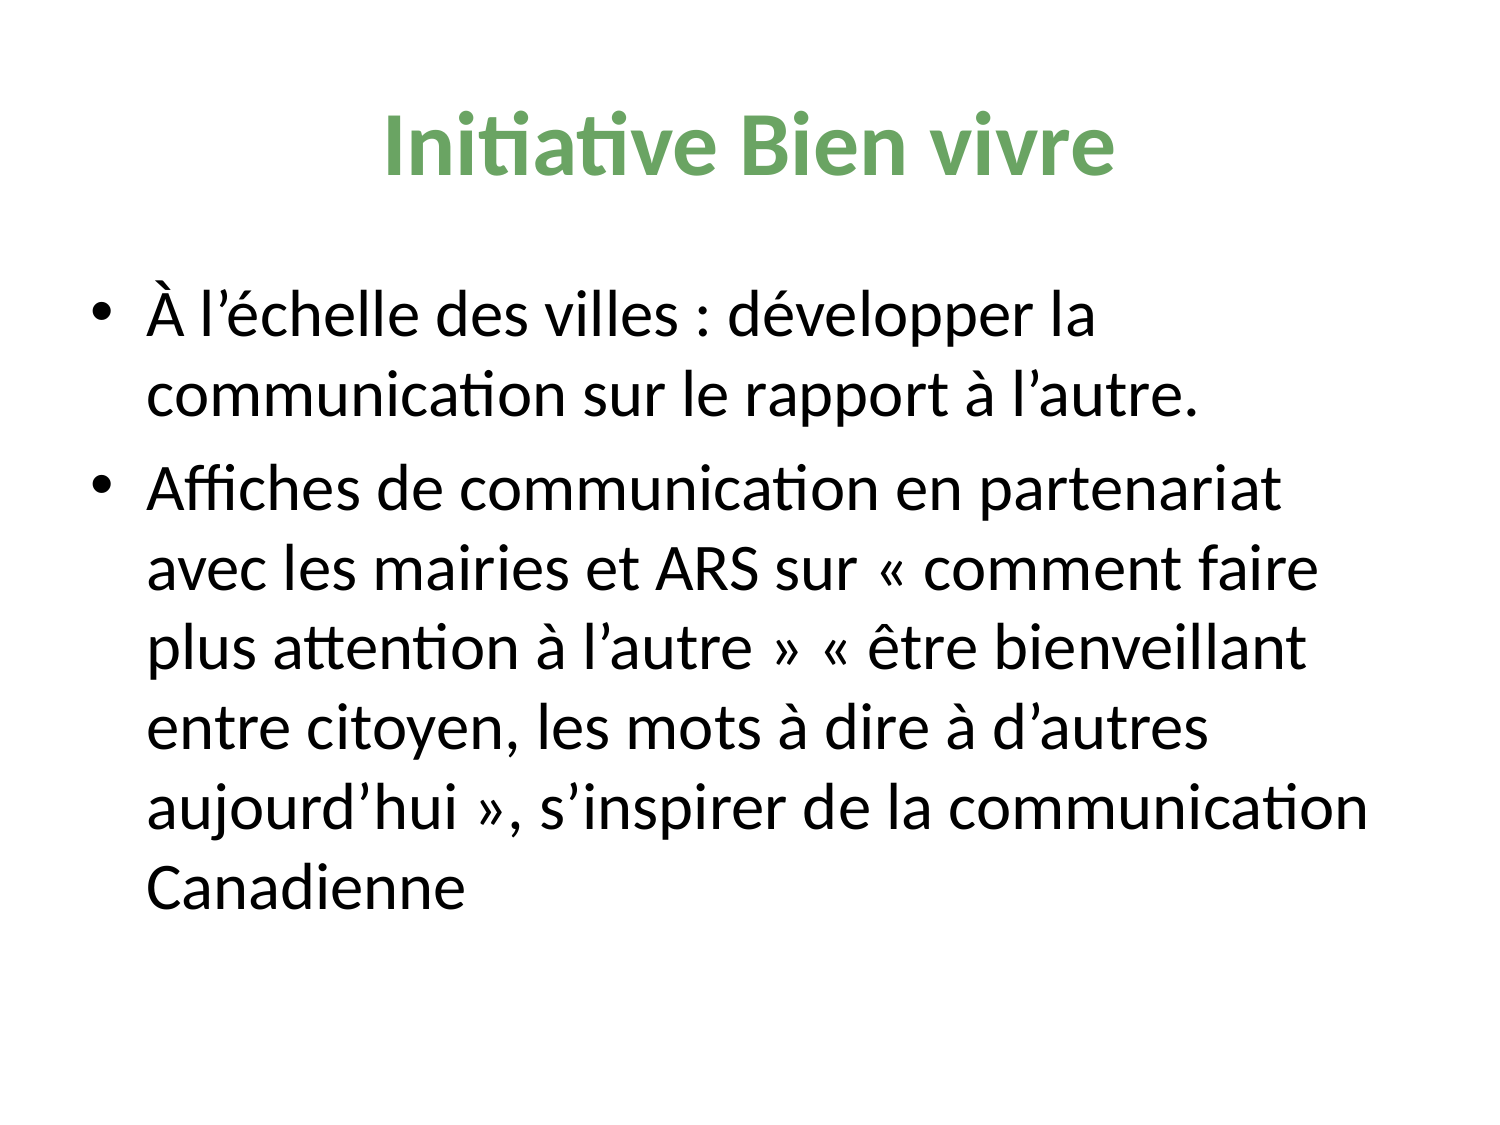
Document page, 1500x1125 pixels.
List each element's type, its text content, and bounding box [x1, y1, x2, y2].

title Initiative Bien vivre [75, 45, 1425, 233]
list À l’échelle des villes : développer la communication sur le rapport à l’autre. Affiches de communication en partenariat avec les mairies et ARS sur « comment faire plus attention à l’autre » « être bienveillant entre citoyen, les mots à dire à d’autres aujourd’hui », s’inspirer de la communication Canadienne [75, 262, 1425, 1005]
